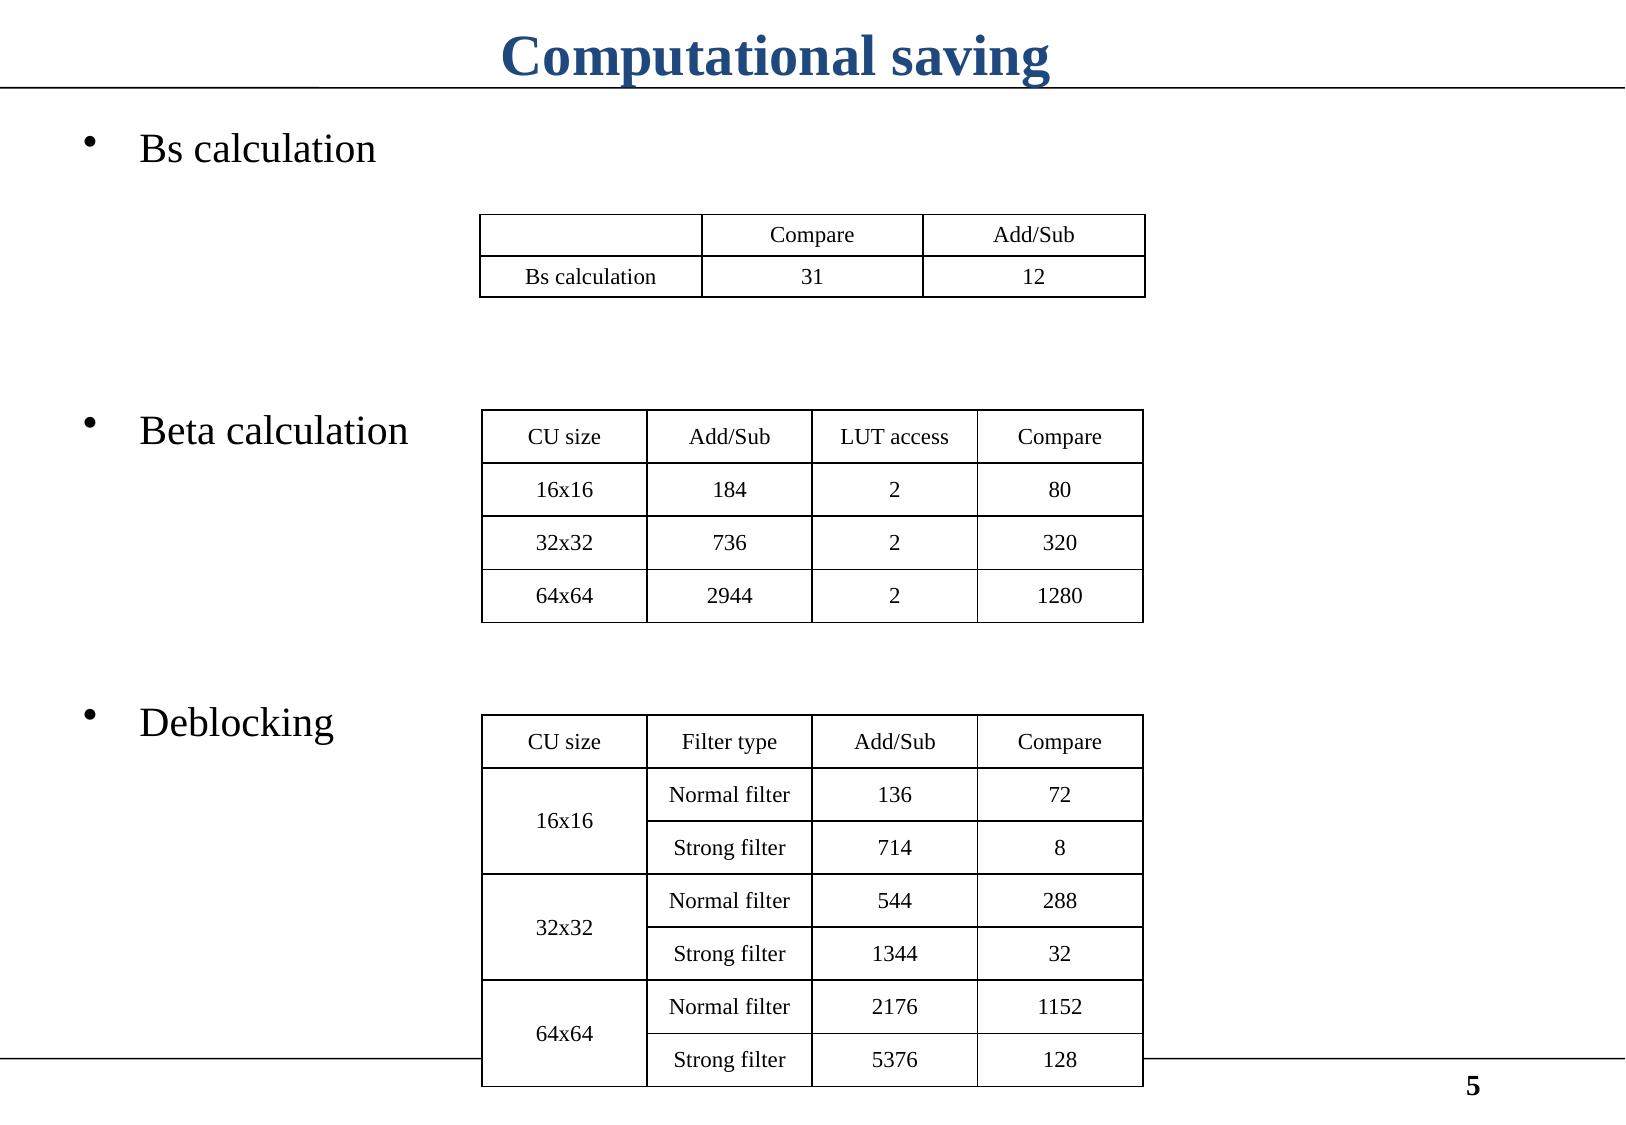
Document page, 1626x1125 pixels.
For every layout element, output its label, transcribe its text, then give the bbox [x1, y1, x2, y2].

table_cell 32x32 [483, 875, 646, 979]
table_cell 64x64 [483, 570, 646, 622]
table_cell Normal filter [648, 769, 811, 820]
table_cell 2 [813, 517, 977, 569]
table_header CU size [483, 716, 646, 767]
table_cell 128 [978, 1034, 1142, 1086]
table_cell 714 [813, 822, 977, 873]
table_cell 72 [978, 769, 1142, 820]
table_cell 320 [978, 517, 1142, 569]
table_header Add/Sub [813, 716, 977, 767]
table_header Add/Sub [924, 215, 1144, 255]
table_header Filter type [648, 716, 811, 767]
table_cell Normal filter [648, 875, 811, 926]
table_header Compare [978, 716, 1142, 767]
table_cell 16x16 [483, 769, 646, 873]
table_cell 288 [978, 875, 1142, 926]
table_cell Bs calculation [481, 257, 701, 296]
table_cell 31 [703, 257, 922, 296]
table_cell 2 [813, 570, 977, 622]
table_header Add/Sub [648, 411, 811, 462]
table_cell Normal filter [648, 981, 811, 1033]
table_cell Strong filter [648, 928, 811, 979]
table_header Compare [703, 215, 922, 255]
table_cell 544 [813, 875, 977, 926]
slide_number 5 [1403, 1058, 1544, 1106]
list Bs calculation Beta calculation Deblocking [68, 113, 1544, 1005]
table_cell 64x64 [483, 981, 646, 1086]
table_header Compare [978, 411, 1142, 462]
table_cell 12 [924, 257, 1144, 296]
table_cell 32x32 [483, 517, 646, 569]
table_cell Strong filter [648, 822, 811, 873]
table_header CU size [483, 411, 646, 462]
table_header [481, 215, 701, 255]
table_cell 5376 [813, 1034, 977, 1086]
table_cell 736 [648, 517, 811, 569]
table_cell 1280 [978, 570, 1142, 622]
table_cell 184 [648, 464, 811, 515]
table_cell 2176 [813, 981, 977, 1033]
table_cell Strong filter [648, 1034, 811, 1086]
table_cell 2 [813, 464, 977, 515]
table_cell 32 [978, 928, 1142, 979]
table_cell 16x16 [483, 464, 646, 515]
title Computational saving [68, 9, 1484, 94]
table_cell 8 [978, 822, 1142, 873]
table_cell 1344 [813, 928, 977, 979]
table_cell 80 [978, 464, 1142, 515]
table_cell 136 [813, 769, 977, 820]
table_cell 1152 [978, 981, 1142, 1033]
table_cell 2944 [648, 570, 811, 622]
table_header LUT access [813, 411, 977, 462]
